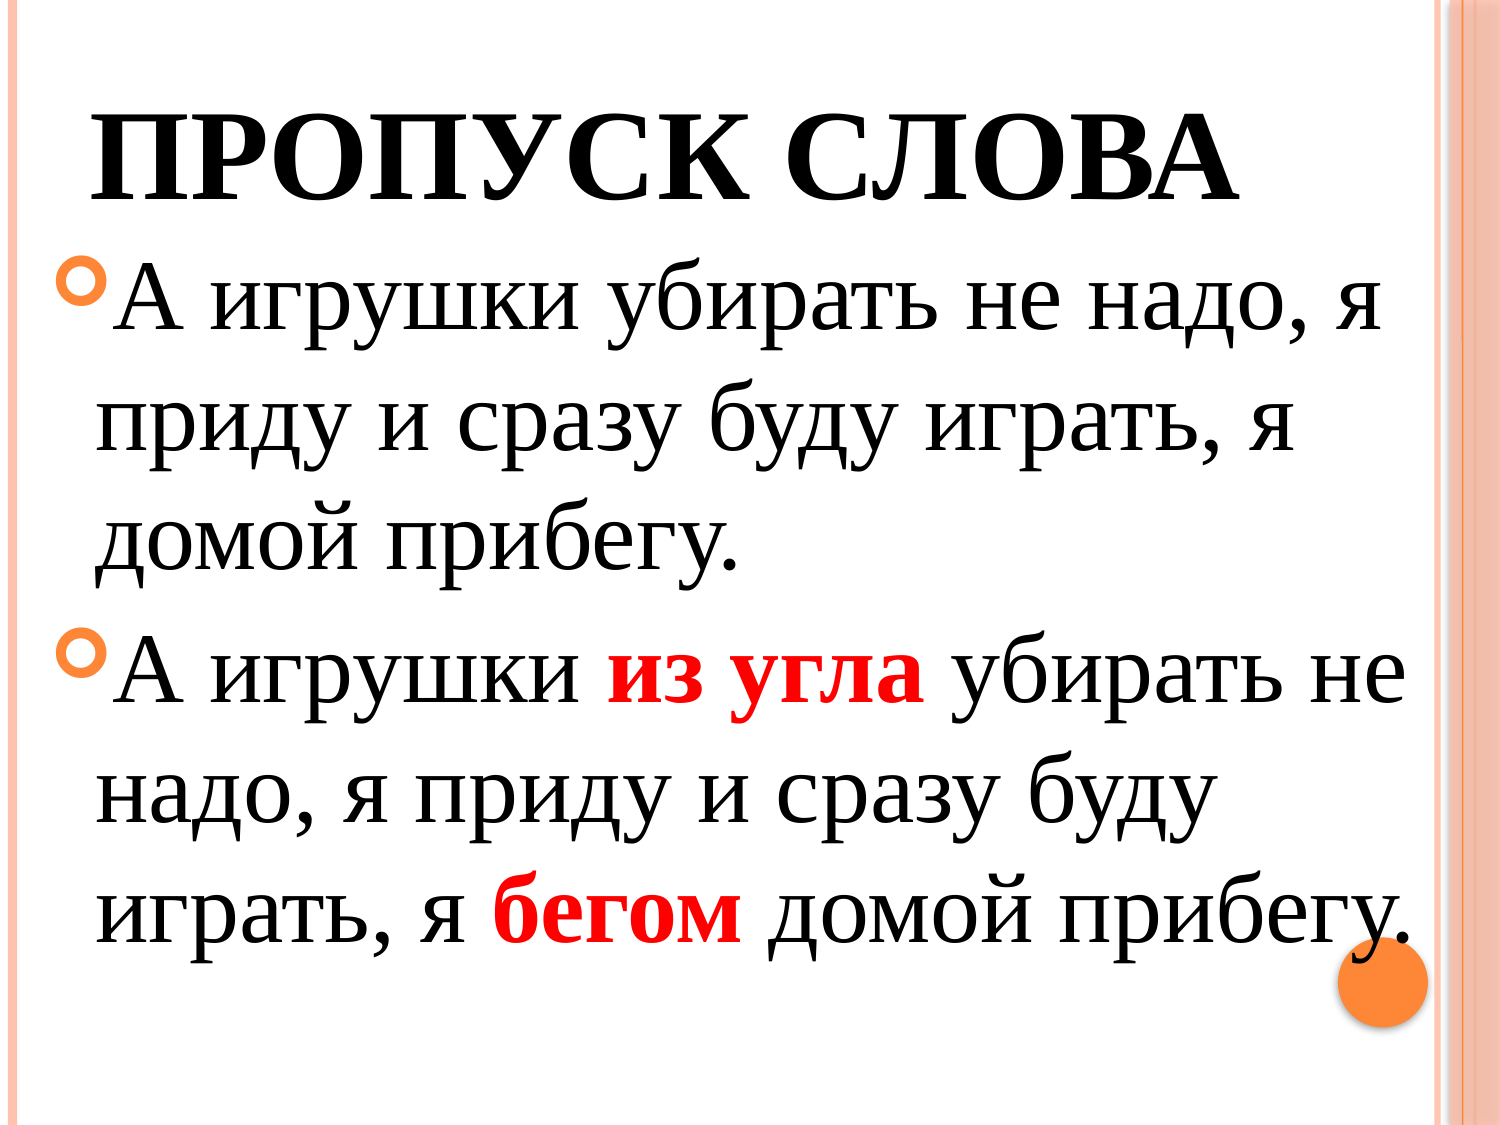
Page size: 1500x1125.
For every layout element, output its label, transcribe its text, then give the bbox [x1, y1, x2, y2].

list А игрушки убирать не надо, я приду и сразу буду играть, я домой прибегу. А игрушки из угла убирать не надо, я приду и сразу буду играть, я бегом домой прибегу. [35, 222, 1454, 1062]
title Пропуск слова [75, 45, 1300, 222]
